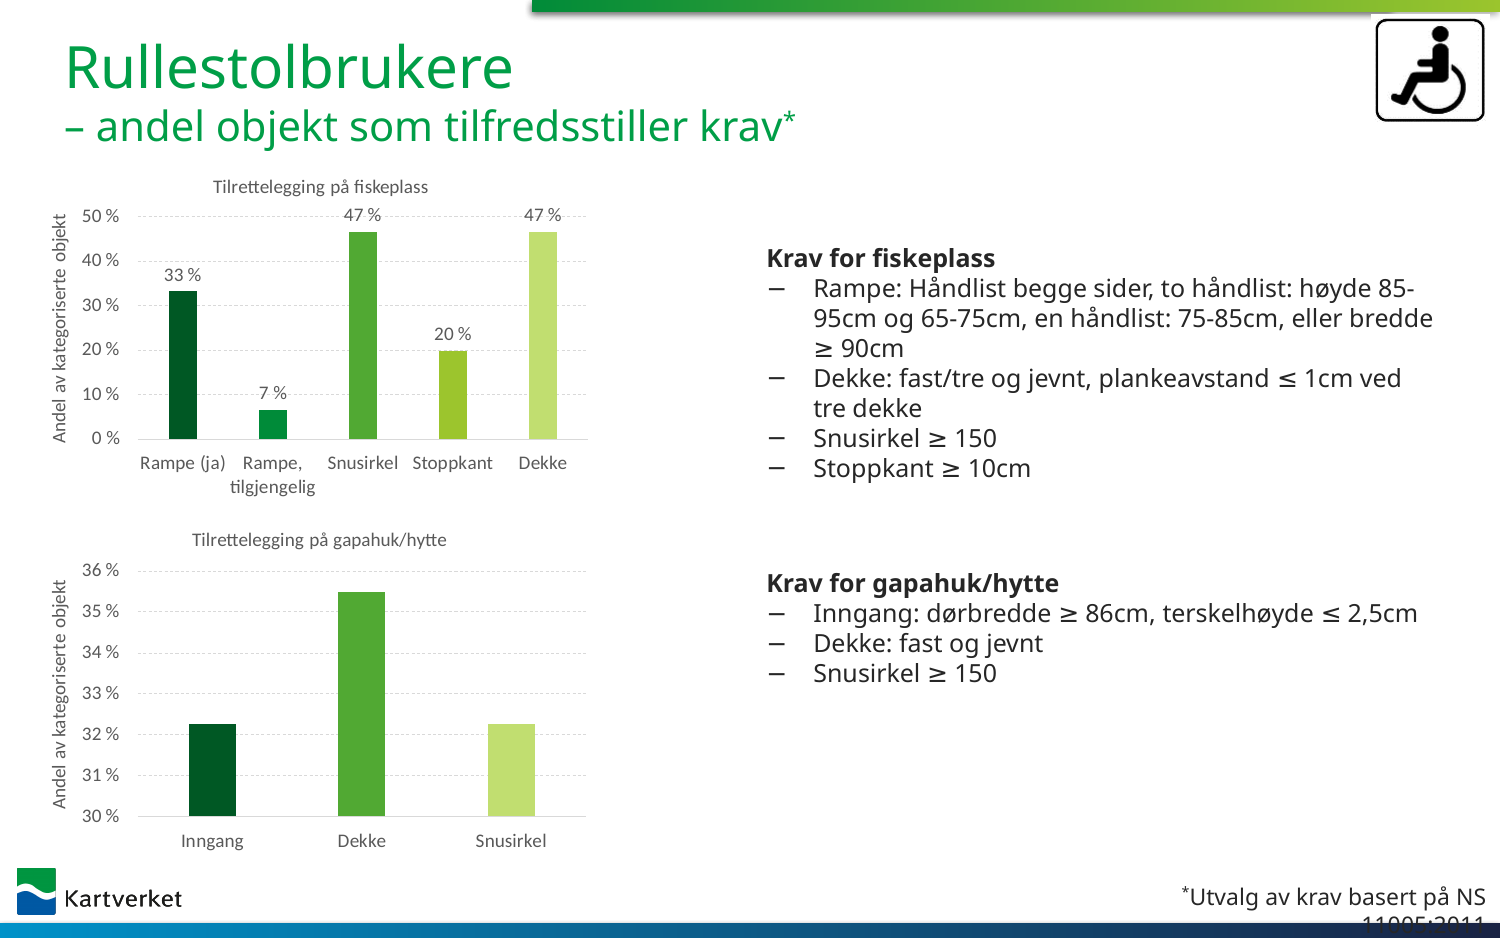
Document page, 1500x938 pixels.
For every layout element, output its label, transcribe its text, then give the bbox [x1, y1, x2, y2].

picture [41, 166, 599, 505]
text_box Rullestolbrukere – andel objekt som tilfredsstiller krav* [49, 29, 1431, 158]
picture [1371, 13, 1491, 127]
text_box Krav for gapahuk/hytte Inngang: dørbredde ≥ 86cm, terskelhøyde ≤ 2,5cm Dekke: fast og jevnt Snusirkel ≥ 150 [751, 560, 1452, 695]
picture [41, 520, 597, 859]
text_box Krav for fiskeplass Rampe: Håndlist begge sider, to håndlist: høyde 85-95cm og 65-75cm, en håndlist: 75-85cm, eller bredde ≥ 90cm Dekke: fast/tre og jevnt, plankeavstand ≤ 1cm ved tre dekke Snusirkel ≥ 150 Stoppkant ≥ 10cm [751, 235, 1452, 490]
text_box *Utvalg av krav basert på NS 11005:2011 [1068, 873, 1500, 938]
